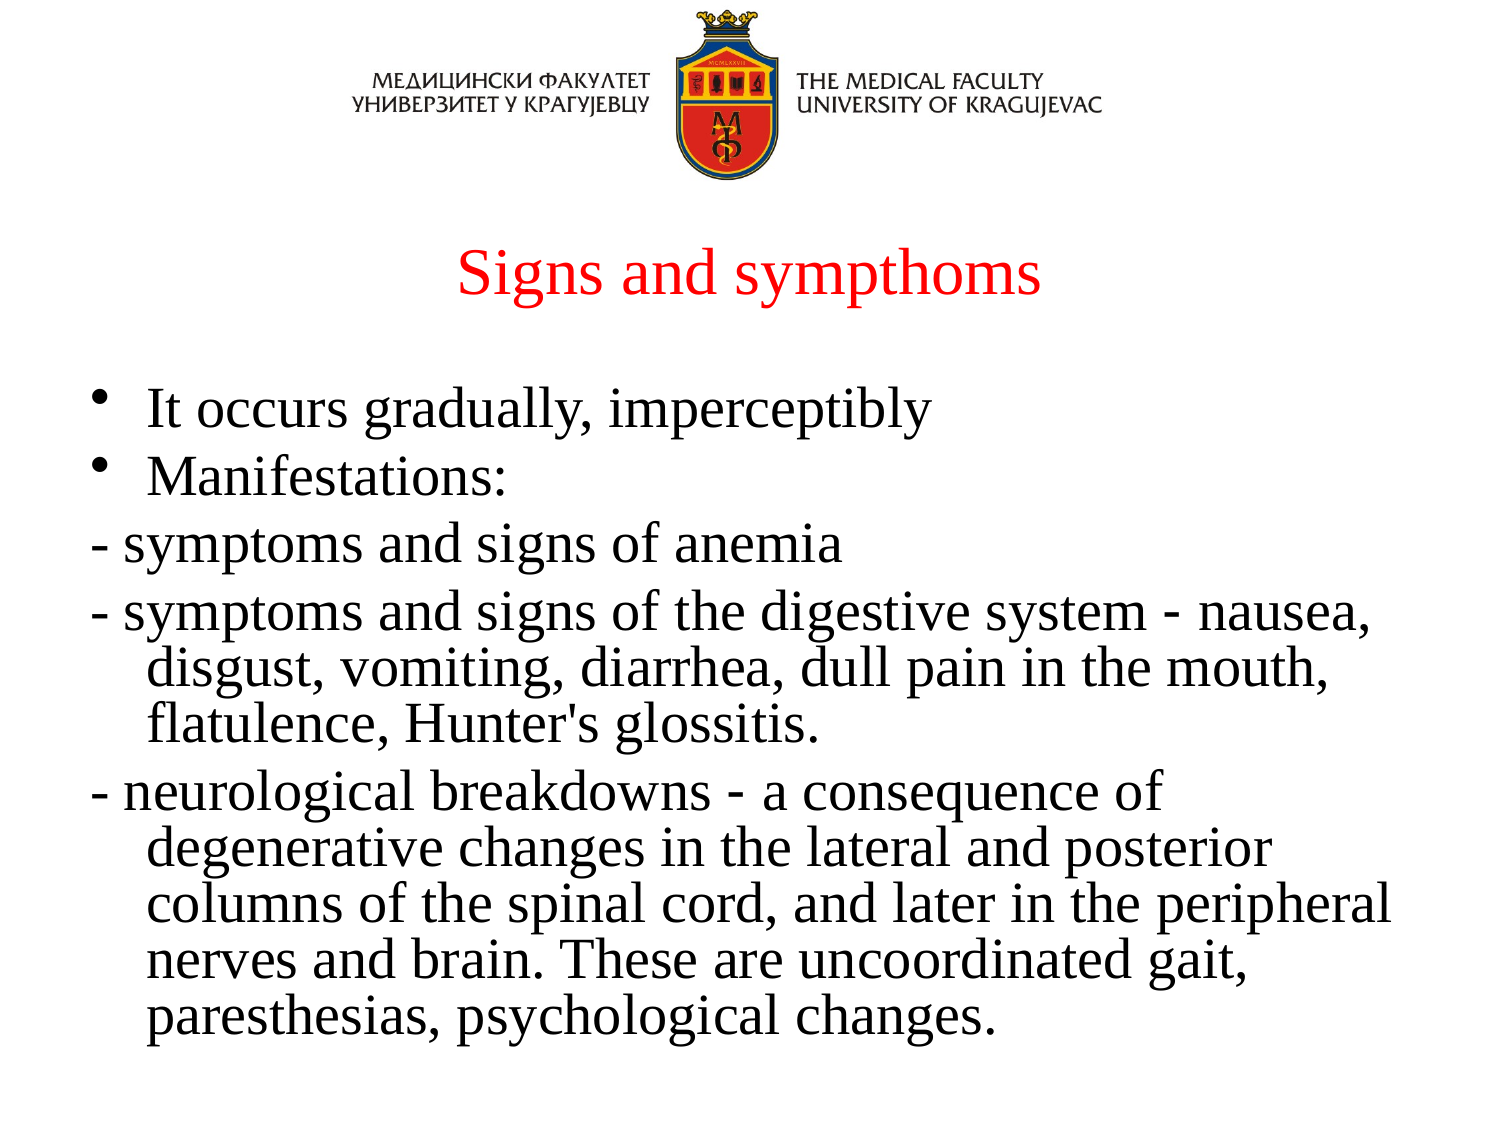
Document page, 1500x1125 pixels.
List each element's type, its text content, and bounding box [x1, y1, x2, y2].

list It occurs gradually, imperceptibly Manifestations: - symptoms and signs of anemia - symptoms and signs of the digestive system - nausea, disgust, vomiting, diarrhea, dull pain in the mouth, flatulence, Hunter's glossitis. - neurological breakdowns - a consequence of degenerative changes in the lateral and posterior columns of the spinal cord, and later in the peripheral nerves and brain. These are uncoordinated gait, paresthesias, psychological changes. [75, 375, 1425, 1118]
title Signs and sympthoms [75, 174, 1425, 362]
picture [328, 0, 1125, 174]
